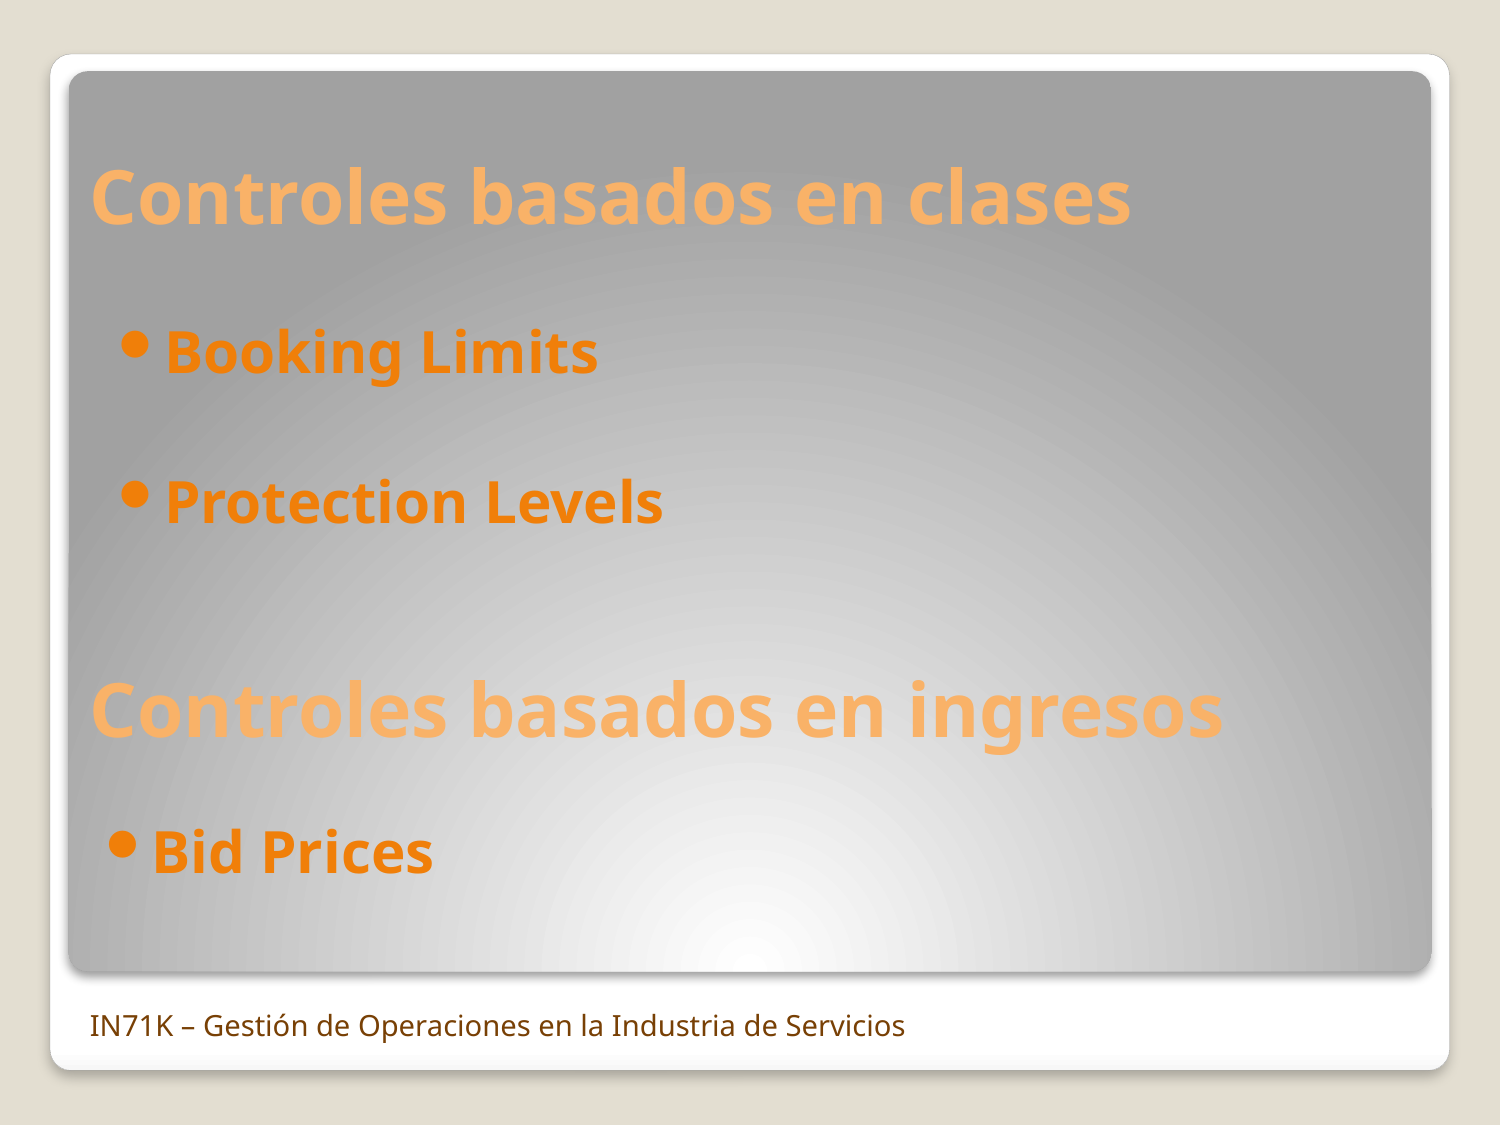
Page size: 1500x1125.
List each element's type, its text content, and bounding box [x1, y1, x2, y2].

list Booking Limits Protection Levels [87, 299, 1430, 575]
text_box Controles basados en ingresos [75, 587, 1418, 760]
title Controles basados en clases [75, 75, 1418, 248]
text_box Bid Prices [75, 800, 1418, 1075]
text_box IN71K – Gestión de Operaciones en la Industria de Servicios [74, 999, 1263, 1050]
